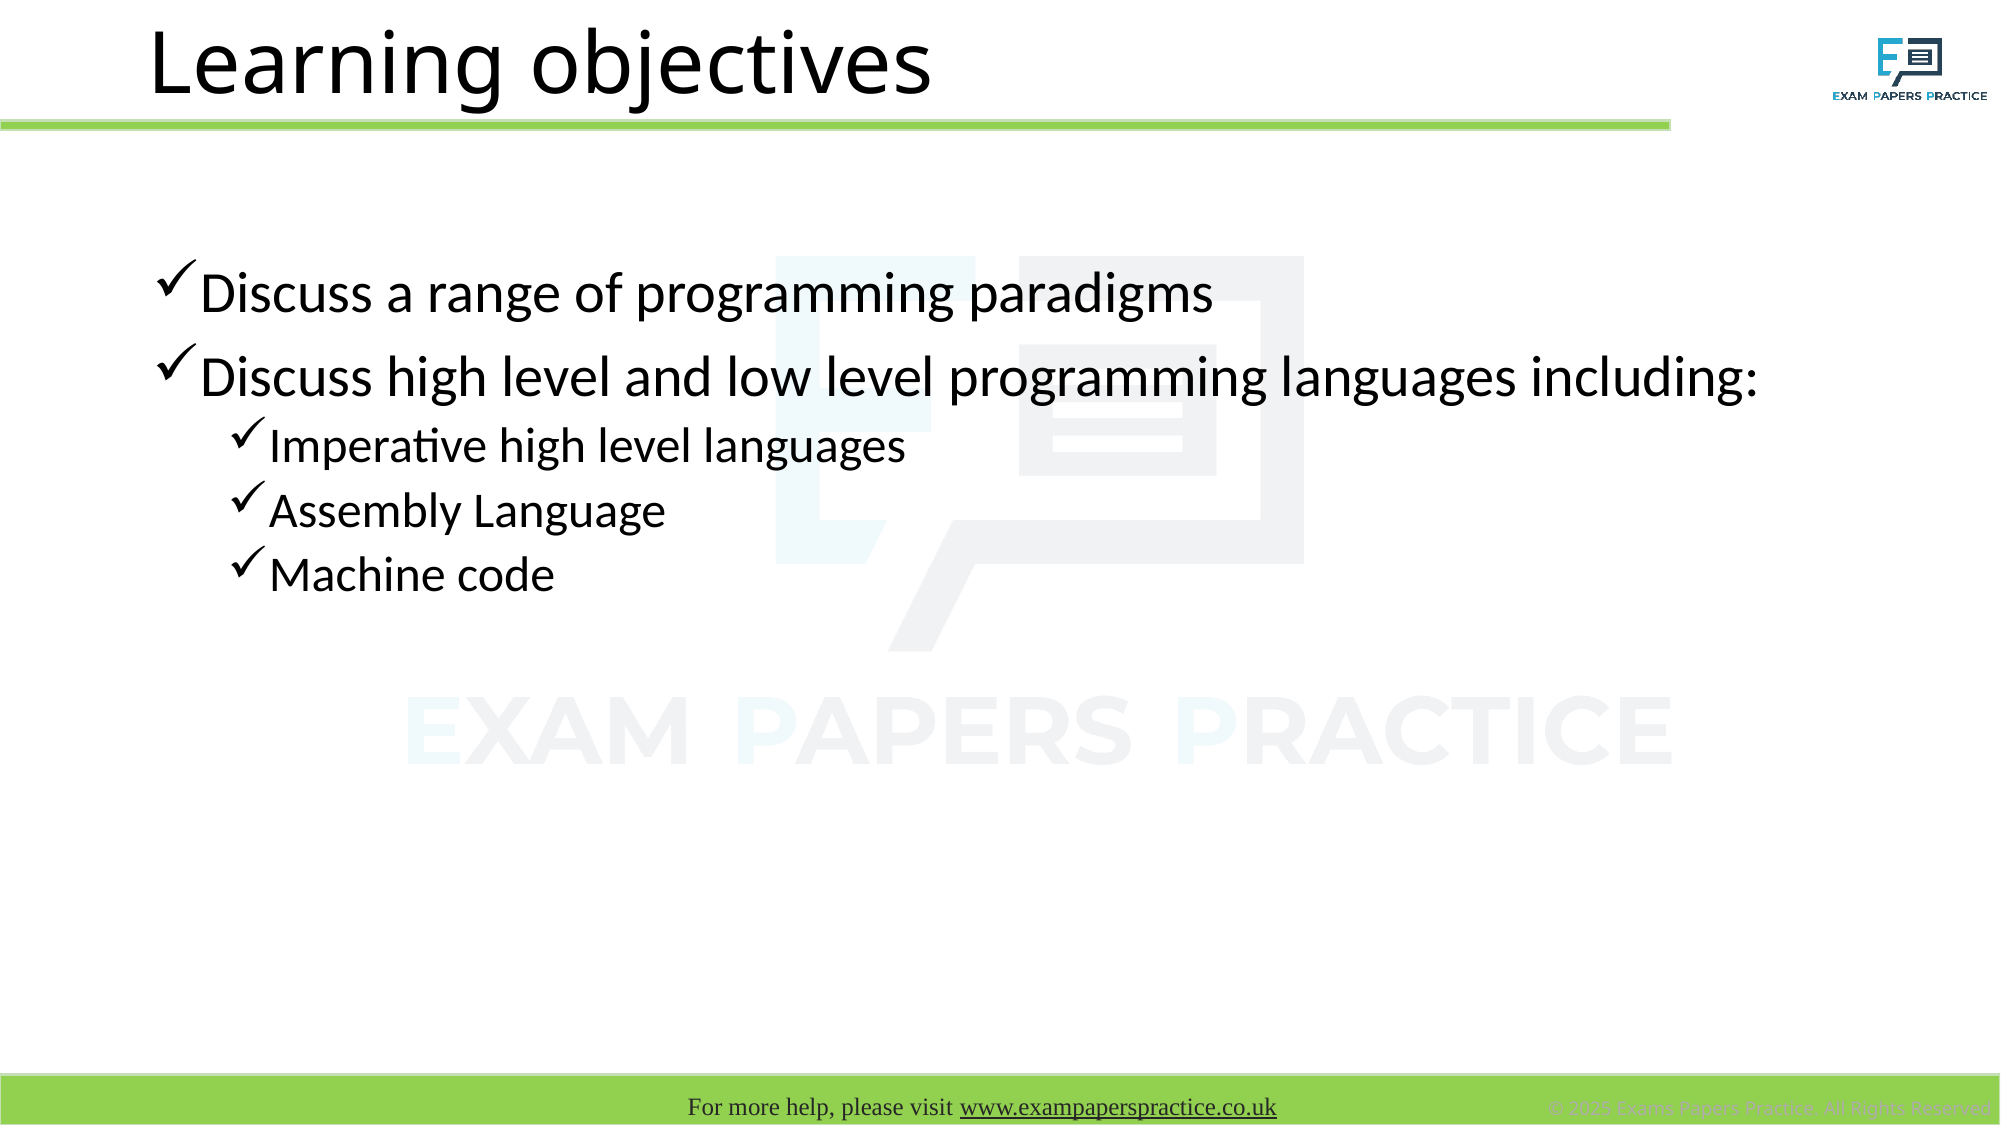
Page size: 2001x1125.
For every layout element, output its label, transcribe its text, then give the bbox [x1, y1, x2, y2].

title Learning objectives [132, 11, 1858, 121]
list Discuss a range of programming paradigms Discuss high level and low level programming languages including: Imperative high level languages Assembly Language Machine code [137, 255, 1863, 969]
